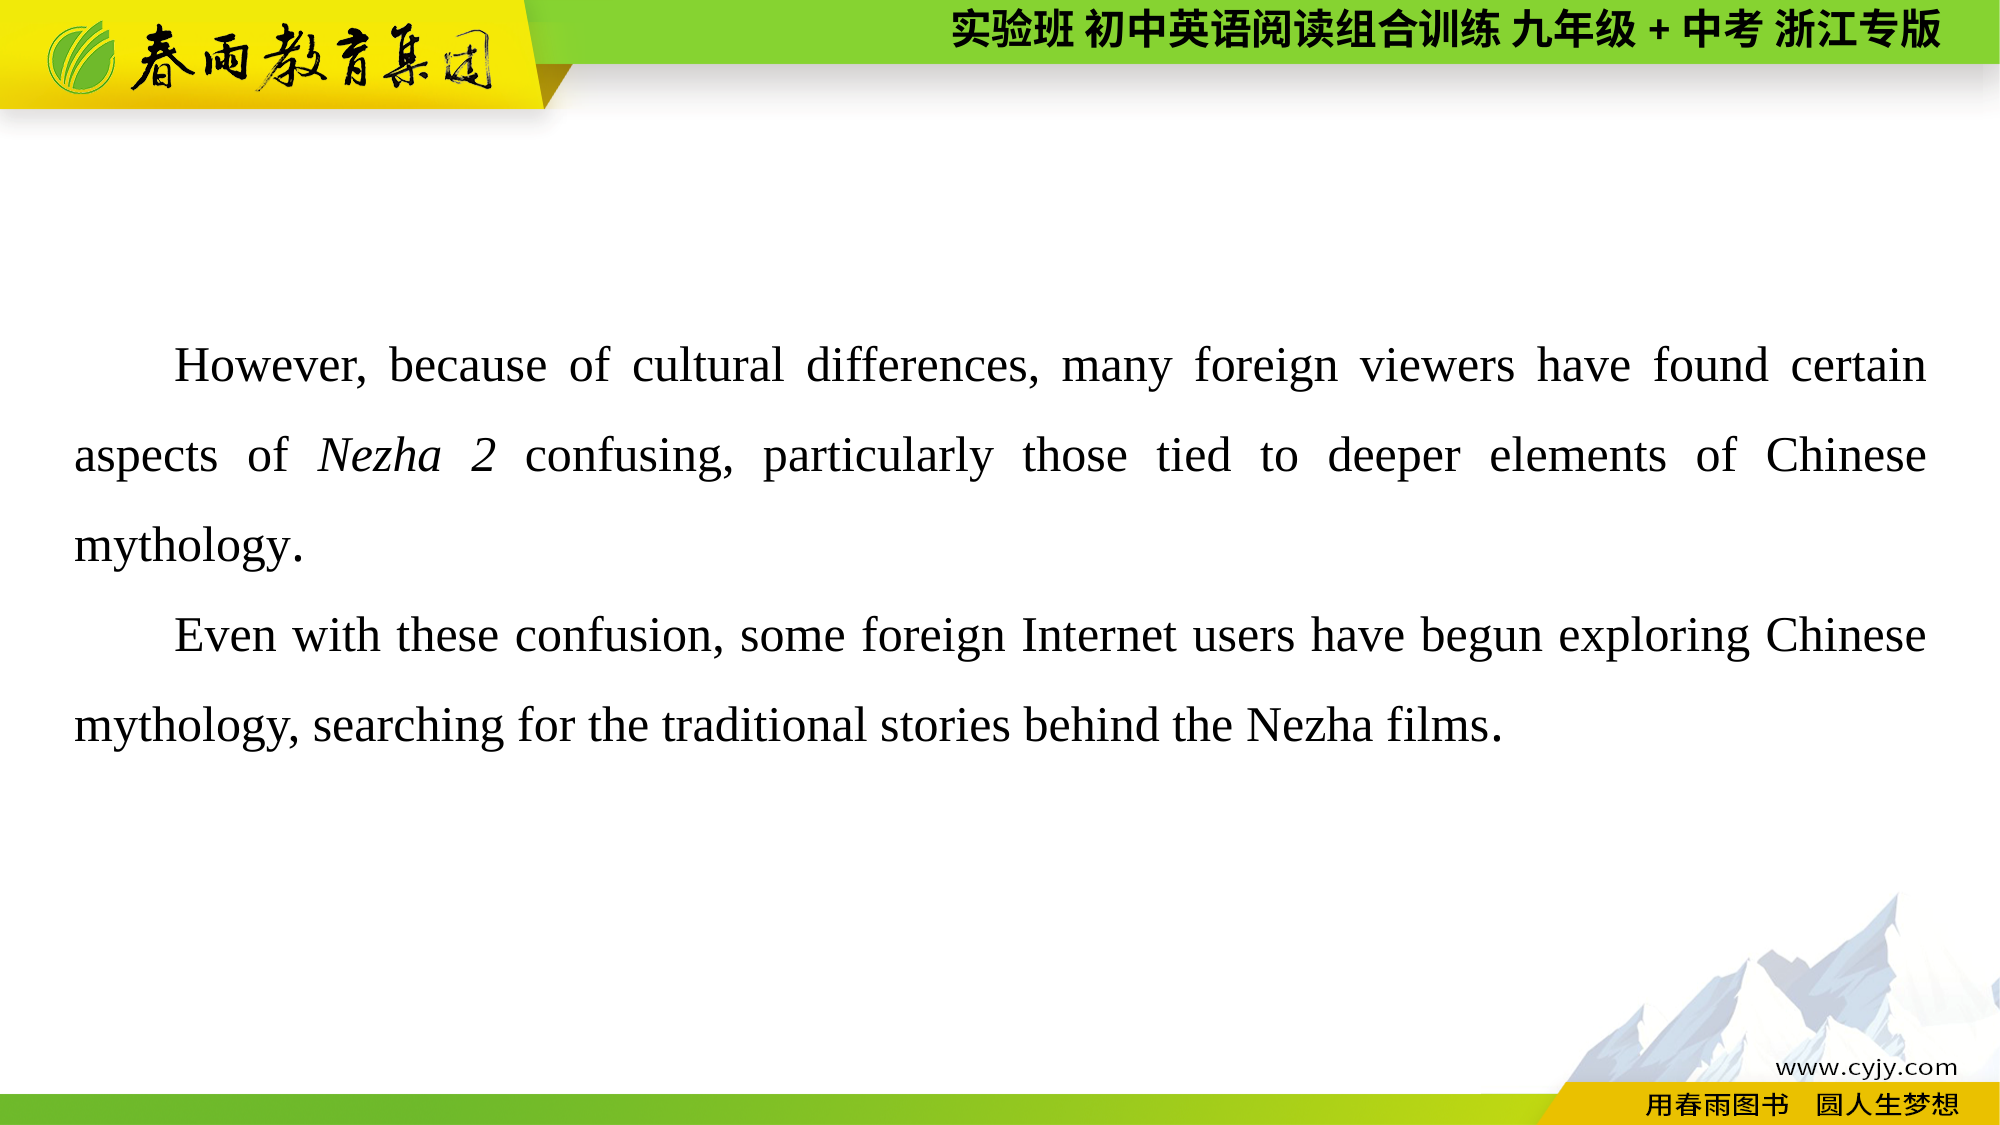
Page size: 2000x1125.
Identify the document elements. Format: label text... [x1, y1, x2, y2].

list However, because of cultural differences, many foreign viewers have found certain aspects of Nezha 2 confusing, particularly those tied to deeper elements of Chinese mythology. Even with these confusion, some foreign Internet users have begun exploring Chinese mythology, searching for the traditional stories behind the Nezha films. [59, 293, 1944, 764]
picture [0, 0, 2000, 1125]
